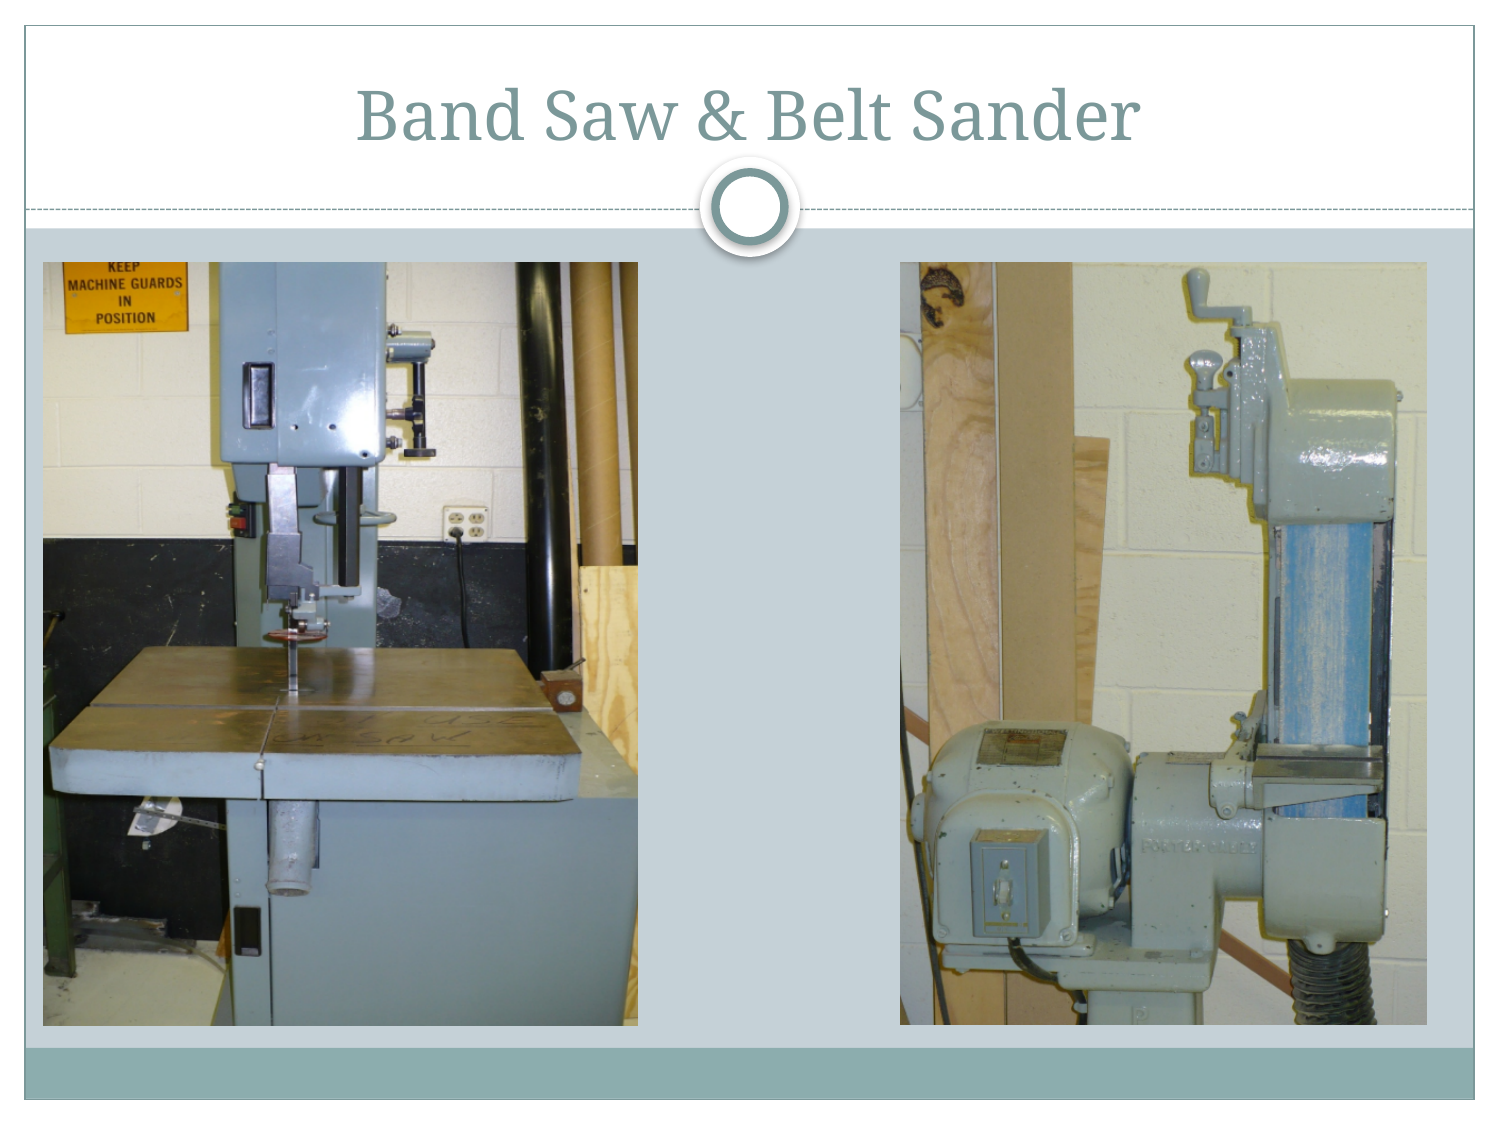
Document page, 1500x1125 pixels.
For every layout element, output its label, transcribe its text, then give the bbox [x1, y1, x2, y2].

title Band Saw & Belt Sander [49, 37, 1450, 162]
picture [42, 262, 638, 1027]
picture [899, 262, 1427, 1026]
